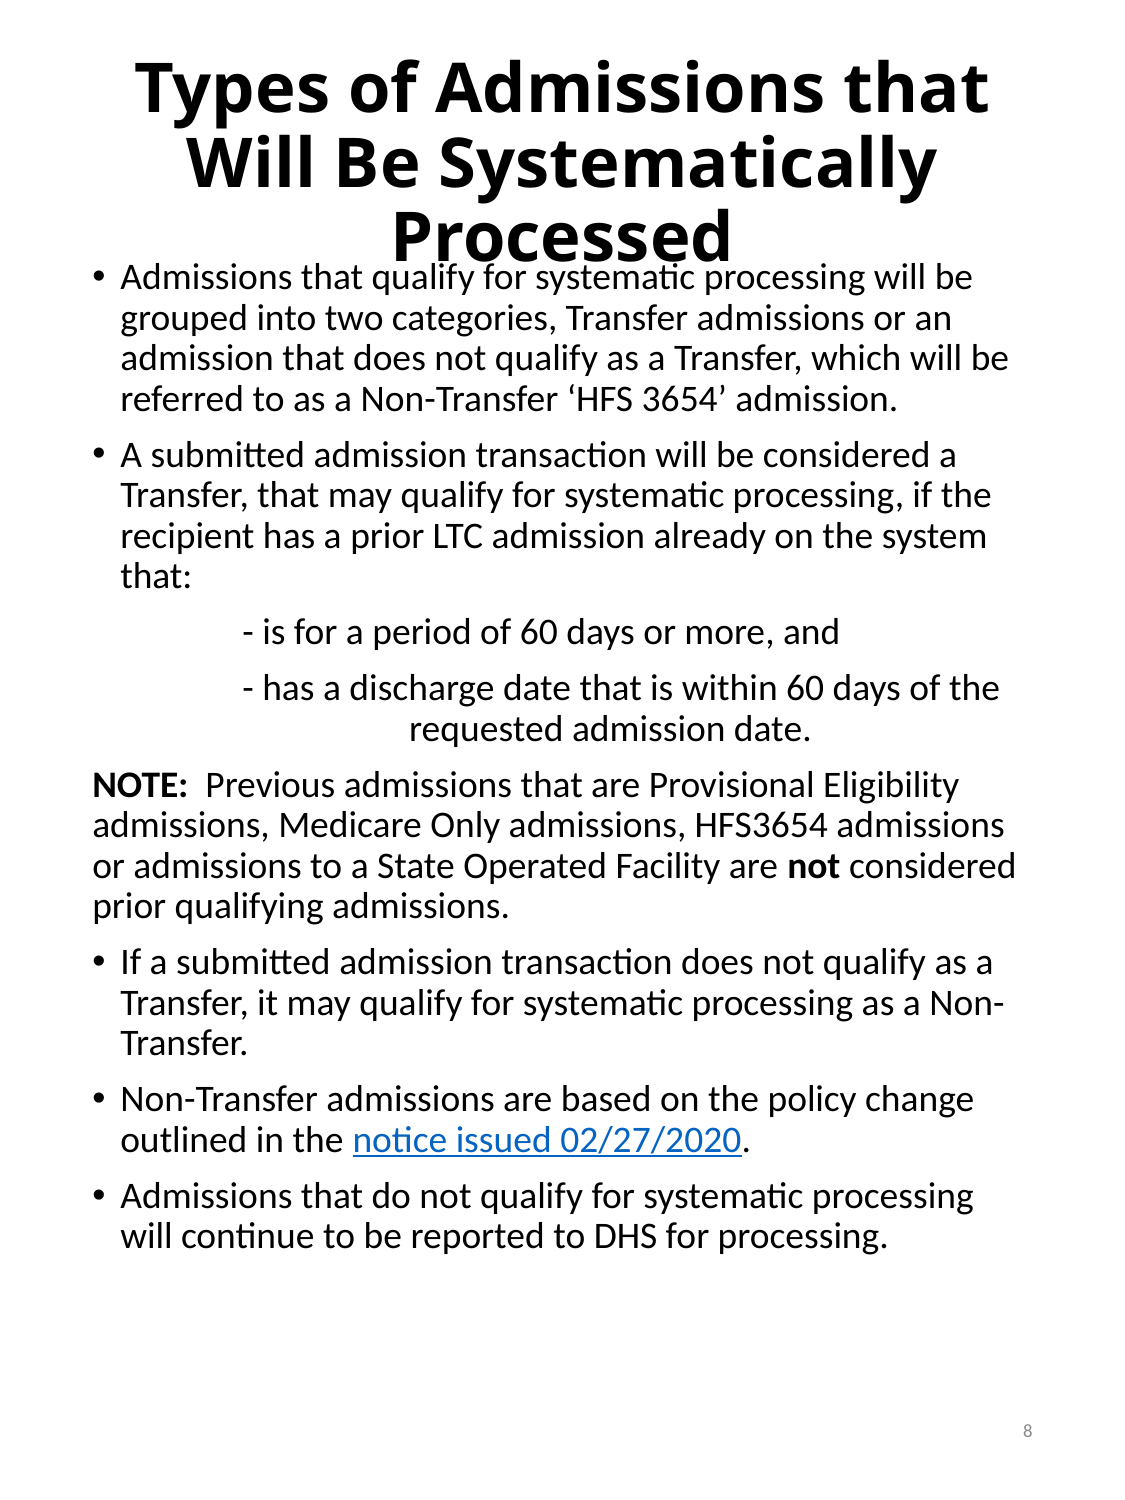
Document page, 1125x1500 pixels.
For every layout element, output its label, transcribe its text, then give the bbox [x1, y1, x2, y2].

list Admissions that qualify for systematic processing will be grouped into two categories, Transfer admissions or an admission that does not qualify as a Transfer, which will be referred to as a Non-Transfer ‘HFS 3654’ admission. A submitted admission transaction will be considered a Transfer, that may qualify for systematic processing, if the recipient has a prior LTC admission already on the system that: - is for a period of 60 days or more, and - has a discharge date that is within 60 days of the requested admission date. NOTE: Previous admissions that are Provisional Eligibility admissions, Medicare Only admissions, HFS3654 admissions or admissions to a State Operated Facility are not considered prior qualifying admissions. If a submitted admission transaction does not qualify as a Transfer, it may qualify for systematic processing as a Non-Transfer. Non-Transfer admissions are based on the policy change outlined in the notice issued 02/27/2020. Admissions that do not qualify for systematic processing will continue to be reported to DHS for processing. [77, 249, 1048, 1351]
title Types of Admissions that Will Be Systematically Processed [77, 79, 1048, 249]
slide_number 8 [794, 1390, 1048, 1471]
